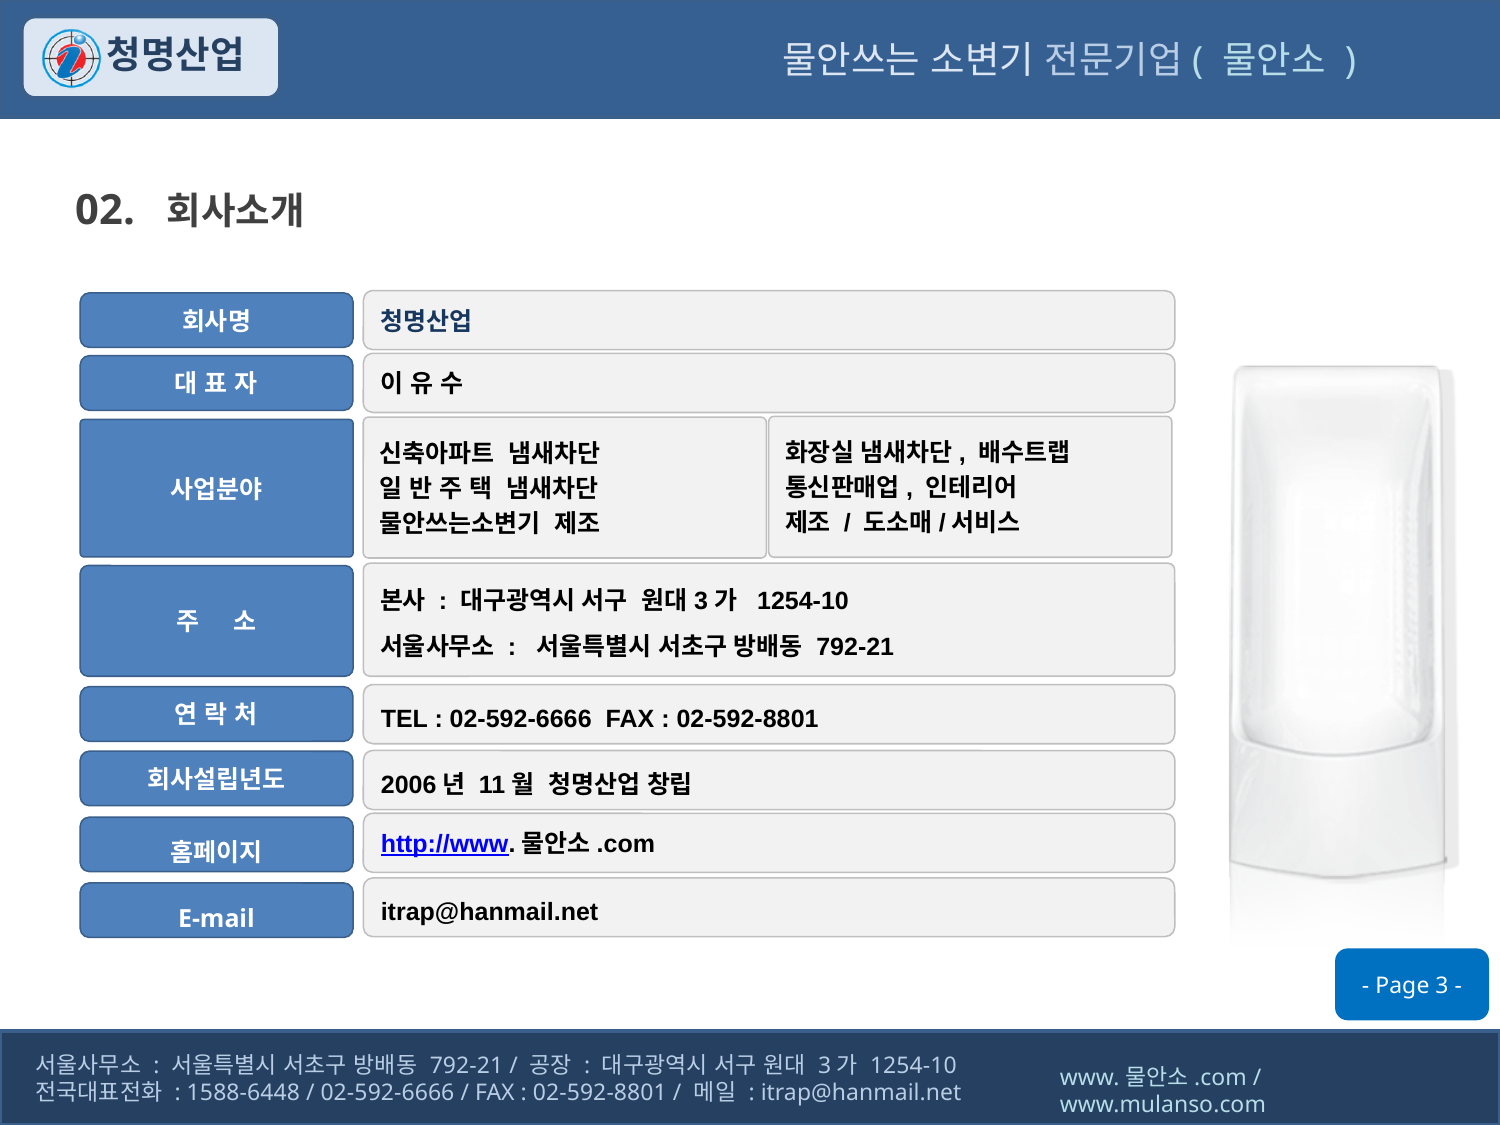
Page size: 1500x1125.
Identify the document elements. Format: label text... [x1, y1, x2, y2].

picture [36, 23, 106, 93]
text_box itrap@hanmail.net [361, 875, 1177, 939]
text_box www.물안소.com / www.mulanso.com [1045, 1054, 1477, 1125]
text_box 홈페이지 [78, 814, 356, 874]
text_box 회사명 [78, 290, 356, 350]
text_box 회사설립년도 [78, 749, 355, 808]
text_box 물안쓰는 소변기 전문기업( 물안소 ) [0, 0, 1500, 119]
text_box 화장실 냄새차단, 배수트랩 통신판매업, 인테리어 제조 / 도소매/서비스 [766, 414, 1174, 560]
text_box - Page 3 - [1333, 969, 1491, 1022]
text_box TEL : 02-592-6666 FAX : 02-592-8801 [361, 682, 1177, 746]
text_box 청명산업 [108, 23, 328, 84]
text_box 사업분야 [78, 417, 356, 560]
text_box http://www.물안소.com [361, 811, 1177, 875]
text_box 대 표 자 [78, 353, 355, 413]
text_box 연 락 처 [78, 684, 355, 744]
text_box 02. 회사소개 [60, 175, 320, 241]
text_box [106, 84, 283, 101]
text_box 이 유 수 [361, 351, 1177, 415]
picture [1183, 307, 1494, 962]
text_box [19, 14, 281, 101]
text_box 신축아파트 냄새차단 일 반 주 택 냄새차단 물안쓰는소변기 제조 [361, 414, 767, 561]
text_box [0, 1029, 1500, 1125]
text_box 서울사무소 : 서울특별시 서초구 방배동 792-21 / 공장 : 대구광역시 서구 원대 3가 1254-10 전국대표전화 : 1588-6448 / 02-592-6666 / FAX : 02-592-8801 / 메일 : itrap@hanmail.net [20, 1042, 977, 1113]
text_box 본사 : 대구광역시 서구 원대3가 1254-10 서울사무소 : 서울특별시 서초구 방배동 792-21 [361, 561, 1177, 679]
text_box 청명산업 [361, 288, 1177, 352]
text_box E-mail [78, 880, 356, 940]
text_box 주 소 [78, 563, 356, 679]
text_box 2006년 11월 청명산업 창립 [361, 748, 1177, 811]
